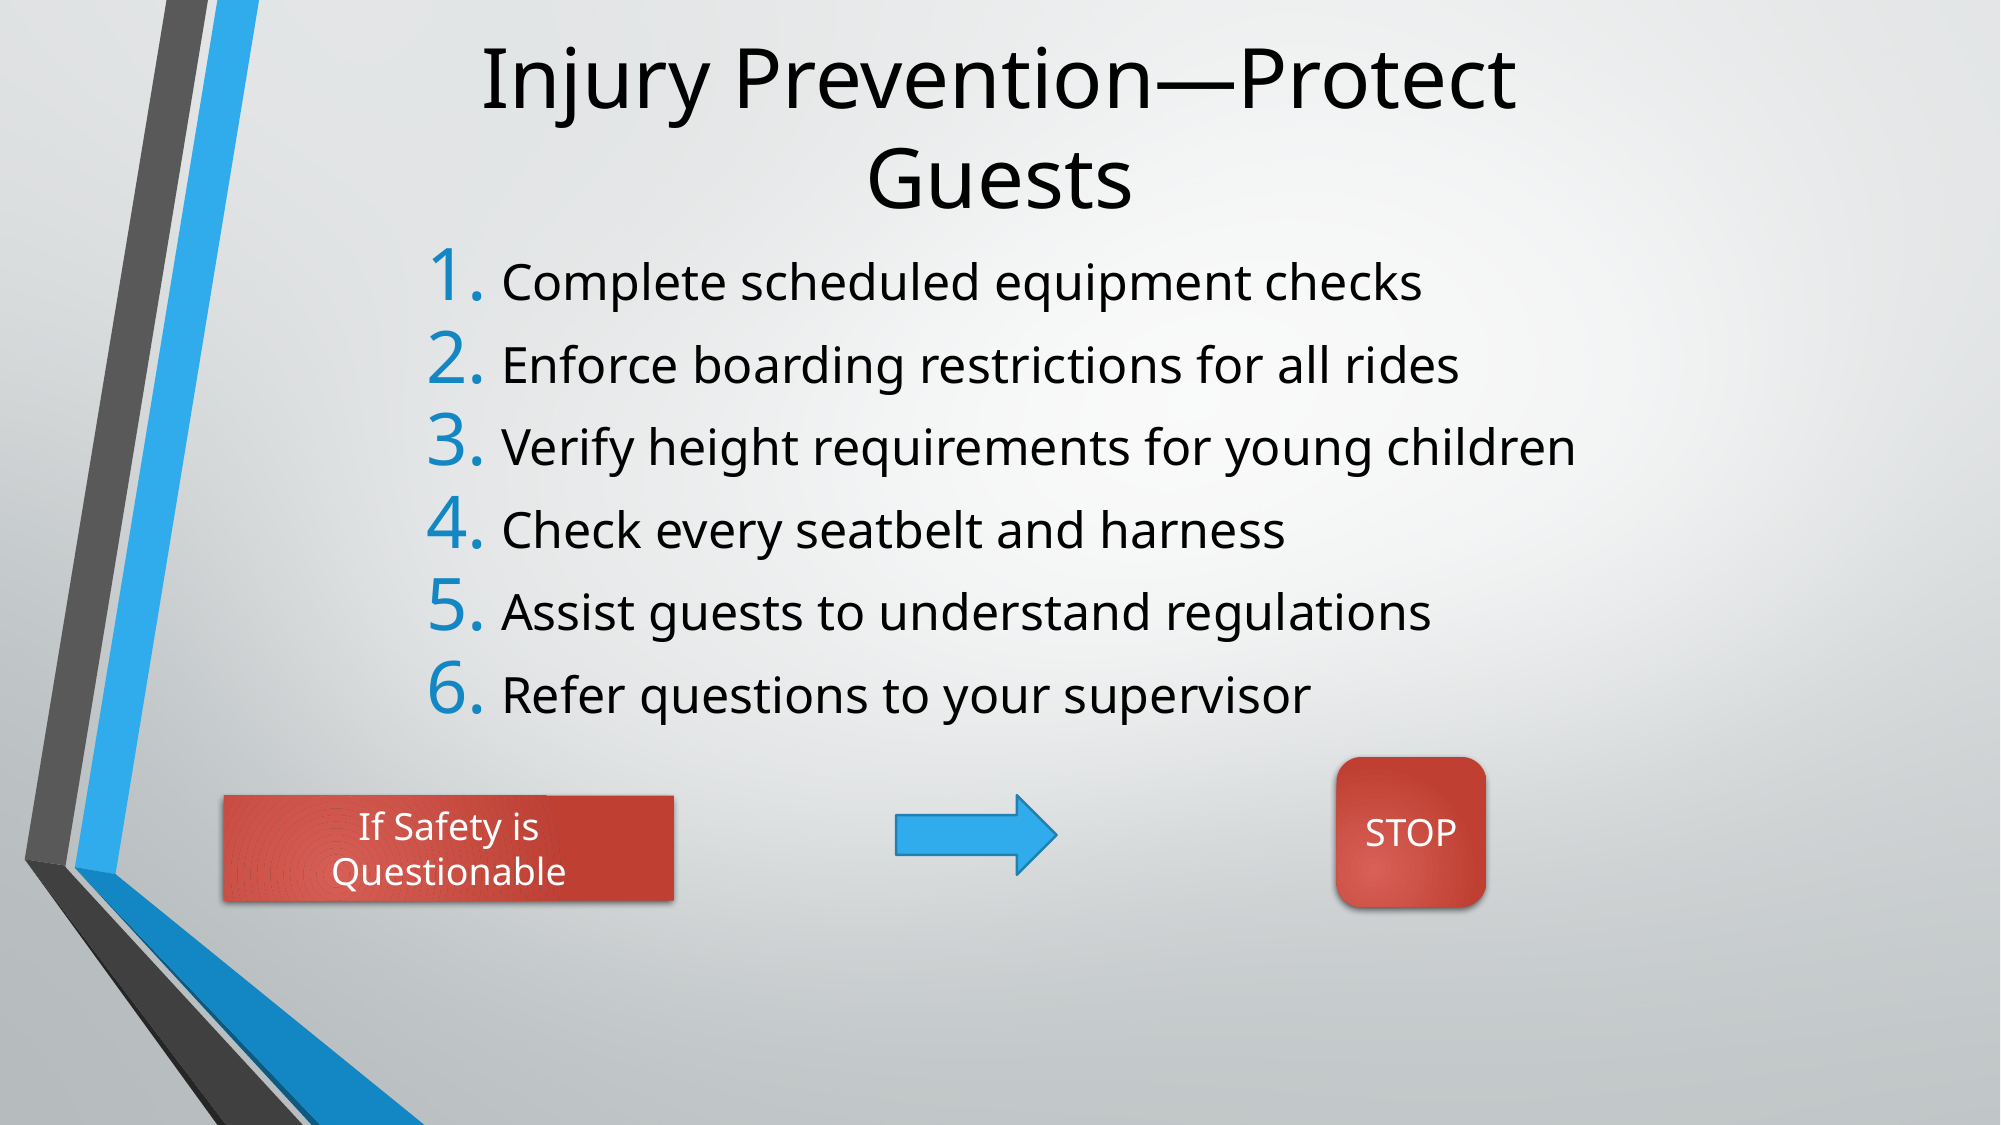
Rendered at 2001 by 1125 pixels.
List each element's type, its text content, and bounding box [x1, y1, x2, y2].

list Complete scheduled equipment checks Enforce boarding restrictions for all rides Verify height requirements for young children Check every seatbelt and harness Assist guests to understand regulations Refer questions to your supervisor [411, 213, 1676, 761]
text_box If Safety is Questionable [223, 795, 674, 901]
text_box [894, 794, 1058, 876]
title Injury Prevention—Protect Guests [367, 12, 1633, 238]
text_box STOP [1336, 756, 1487, 907]
